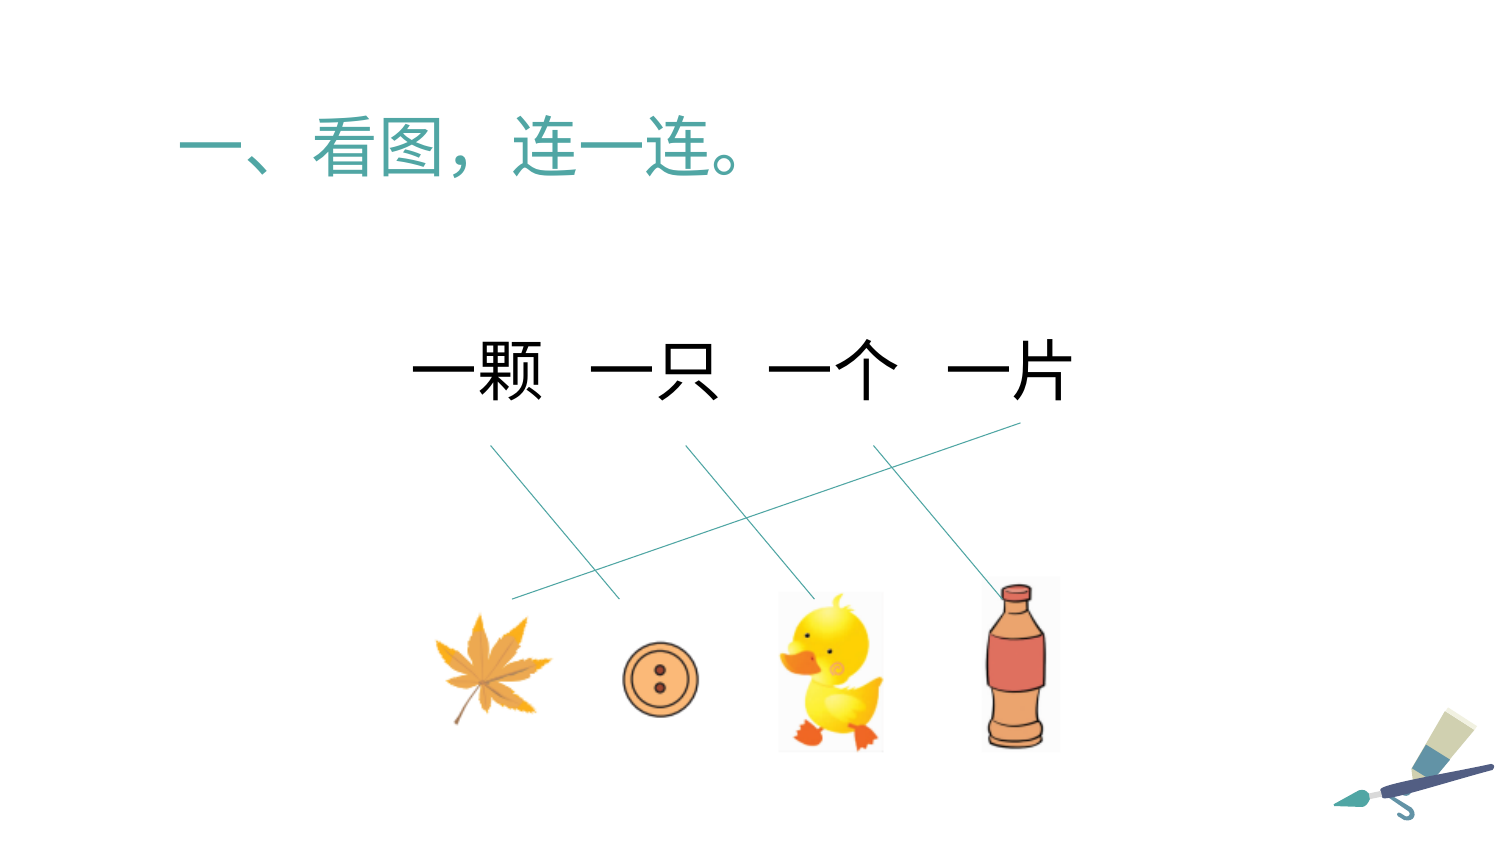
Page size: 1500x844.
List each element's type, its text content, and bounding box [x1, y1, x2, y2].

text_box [511, 422, 1021, 600]
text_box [685, 445, 815, 600]
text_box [1358, 708, 1481, 844]
text_box 一颗 一只 一个 一片 [395, 321, 1137, 416]
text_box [490, 445, 511, 600]
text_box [873, 445, 1003, 600]
text_box 一、看图，连一连。 [163, 97, 771, 193]
picture [424, 558, 1076, 765]
